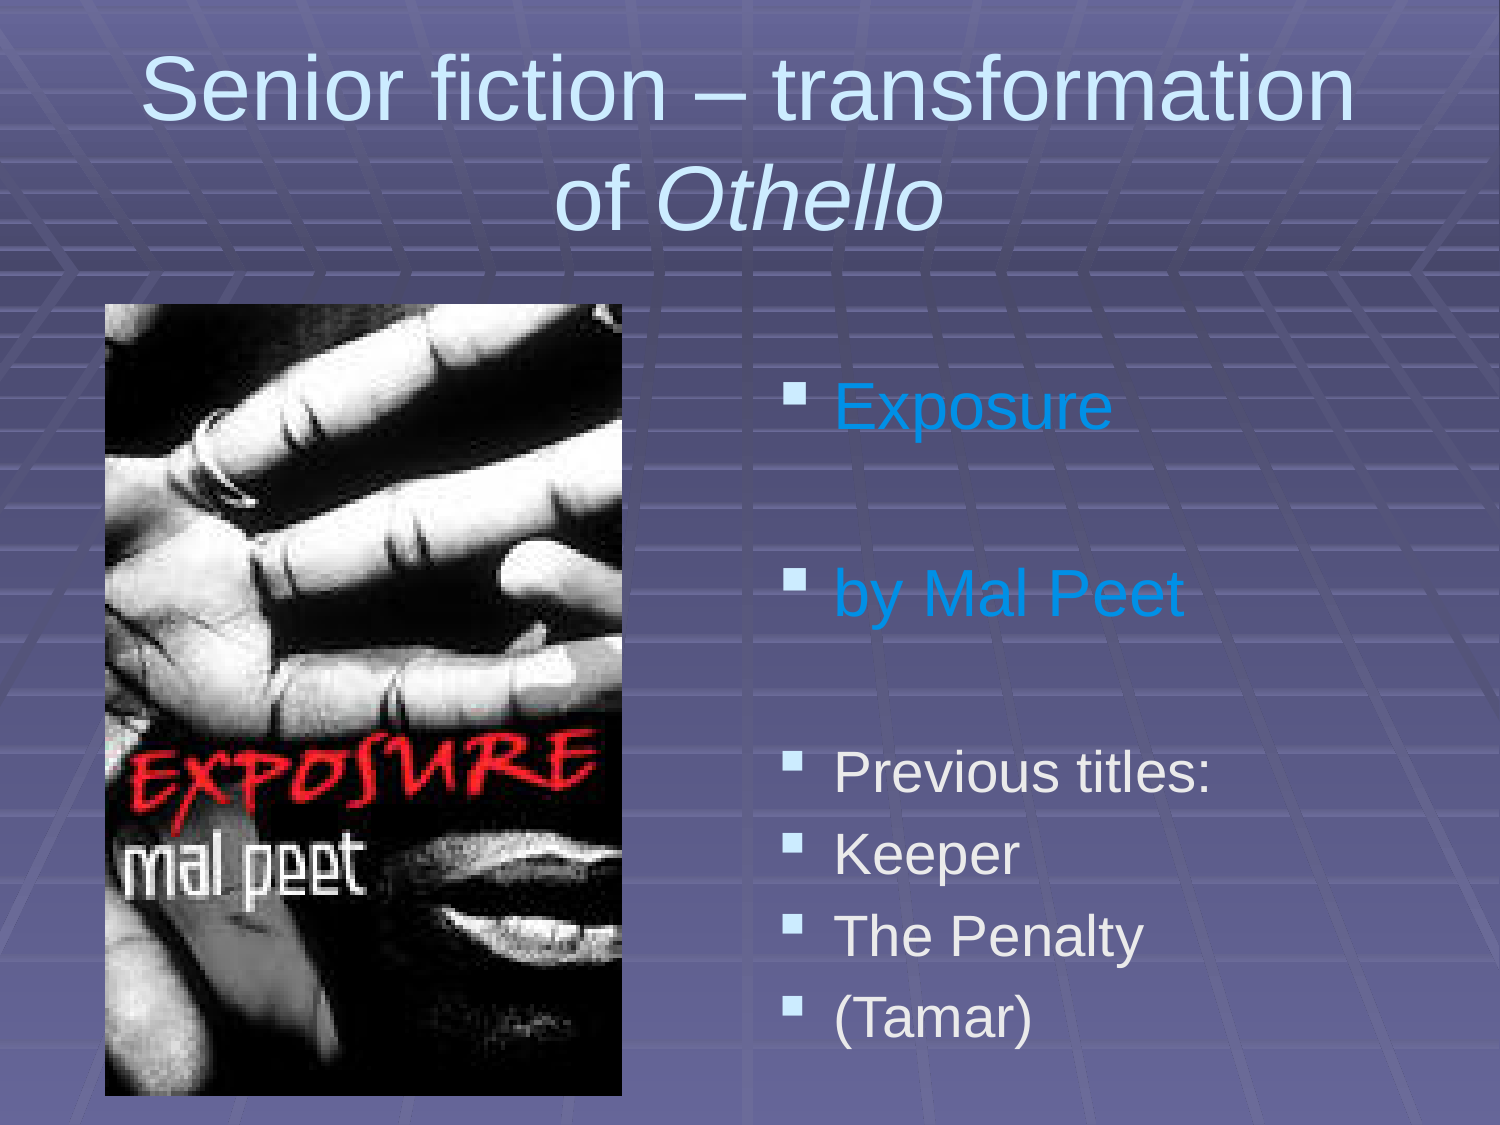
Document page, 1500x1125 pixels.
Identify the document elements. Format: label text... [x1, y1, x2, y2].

title Senior fiction – transformation of Othello [74, 44, 1425, 233]
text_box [105, 304, 622, 1097]
list Exposure by Mal Peet Previous titles: Keeper The Penalty (Tamar) [761, 261, 1425, 1001]
